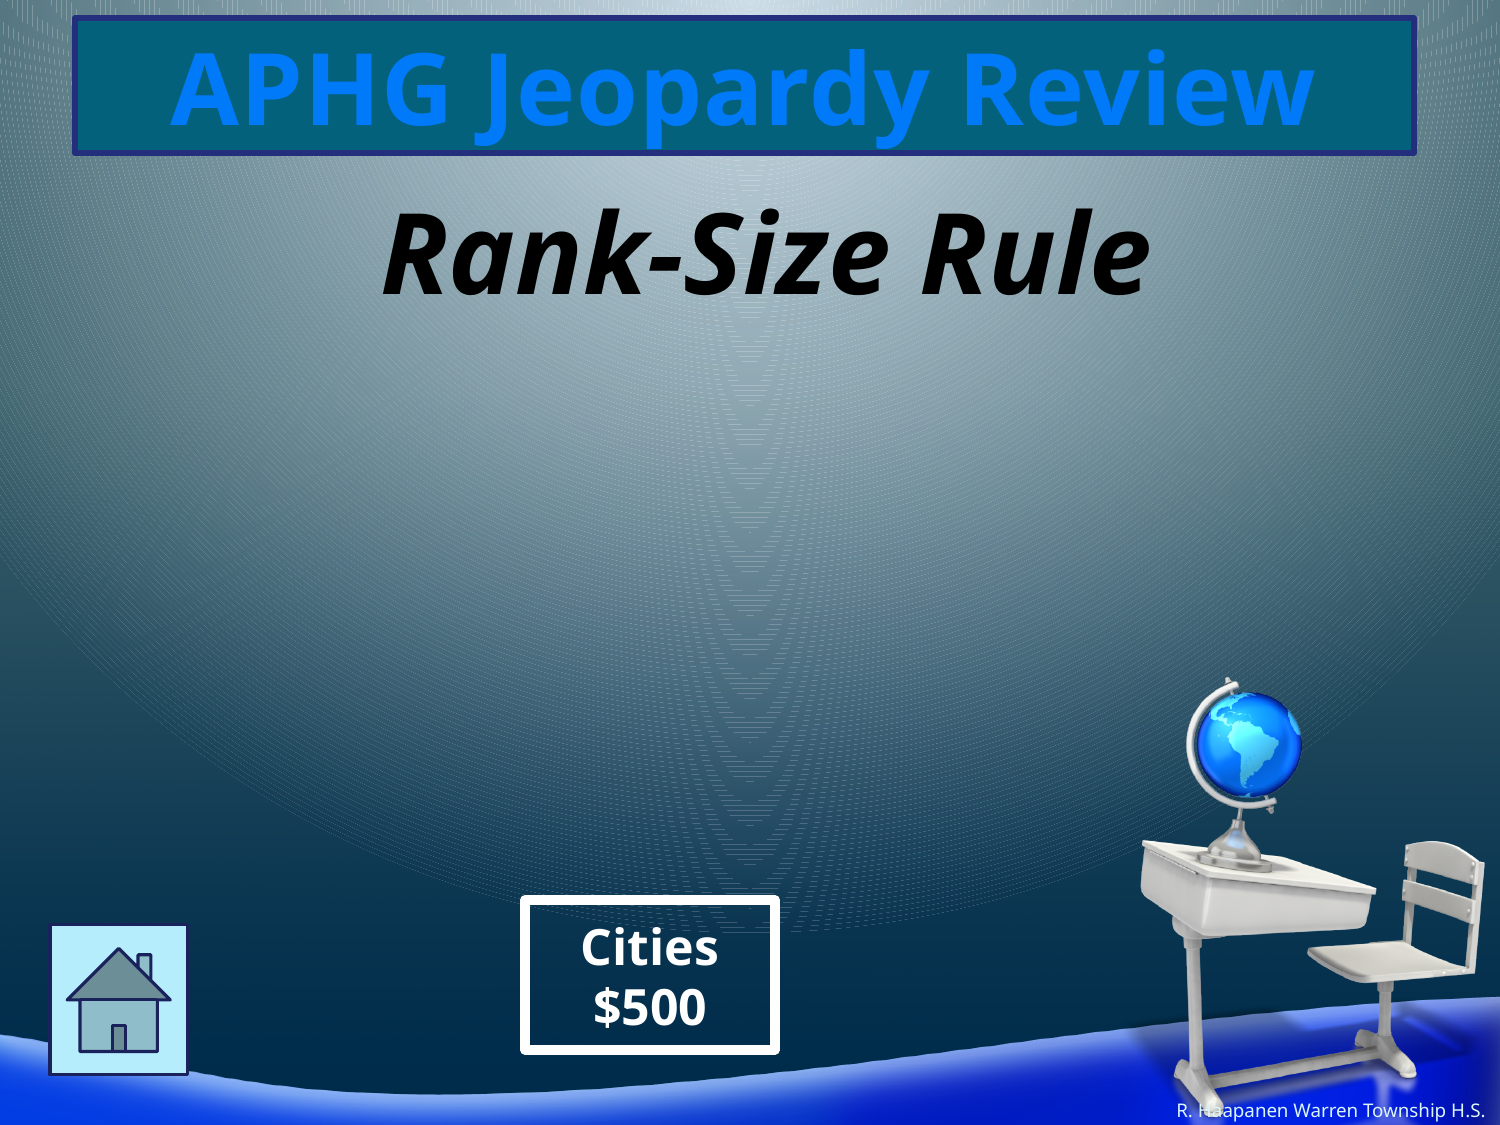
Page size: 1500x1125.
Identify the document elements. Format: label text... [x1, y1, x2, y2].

list Rank-Size Rule [33, 174, 1500, 250]
picture [0, 0, 1500, 1125]
text_box Cities $500 [525, 899, 775, 1050]
text_box [48, 923, 189, 1076]
footer R. Haapanen Warren Township H.S. [1025, 1091, 1500, 1125]
